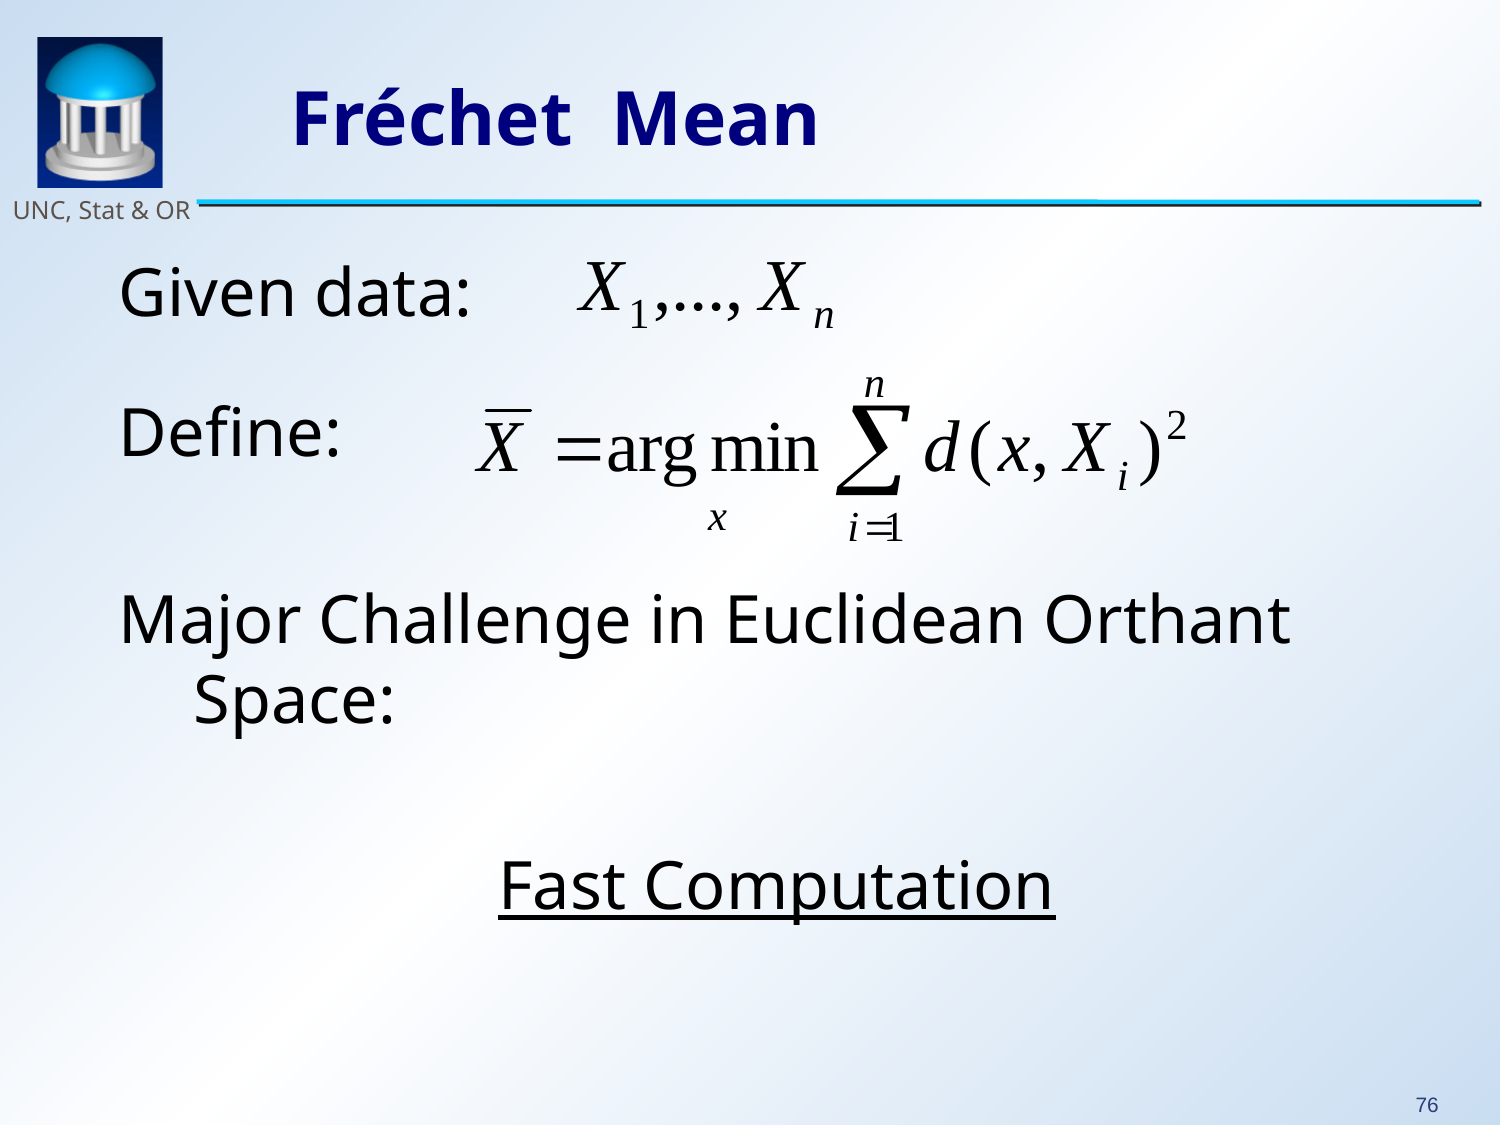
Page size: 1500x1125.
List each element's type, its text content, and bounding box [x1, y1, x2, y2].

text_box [562, 237, 850, 348]
list Given data: Define: Major Challenge in Euclidean Orthant Space: Fast Computation [103, 242, 1451, 1026]
title Fréchet Mean [274, 74, 1448, 156]
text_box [460, 349, 1211, 558]
